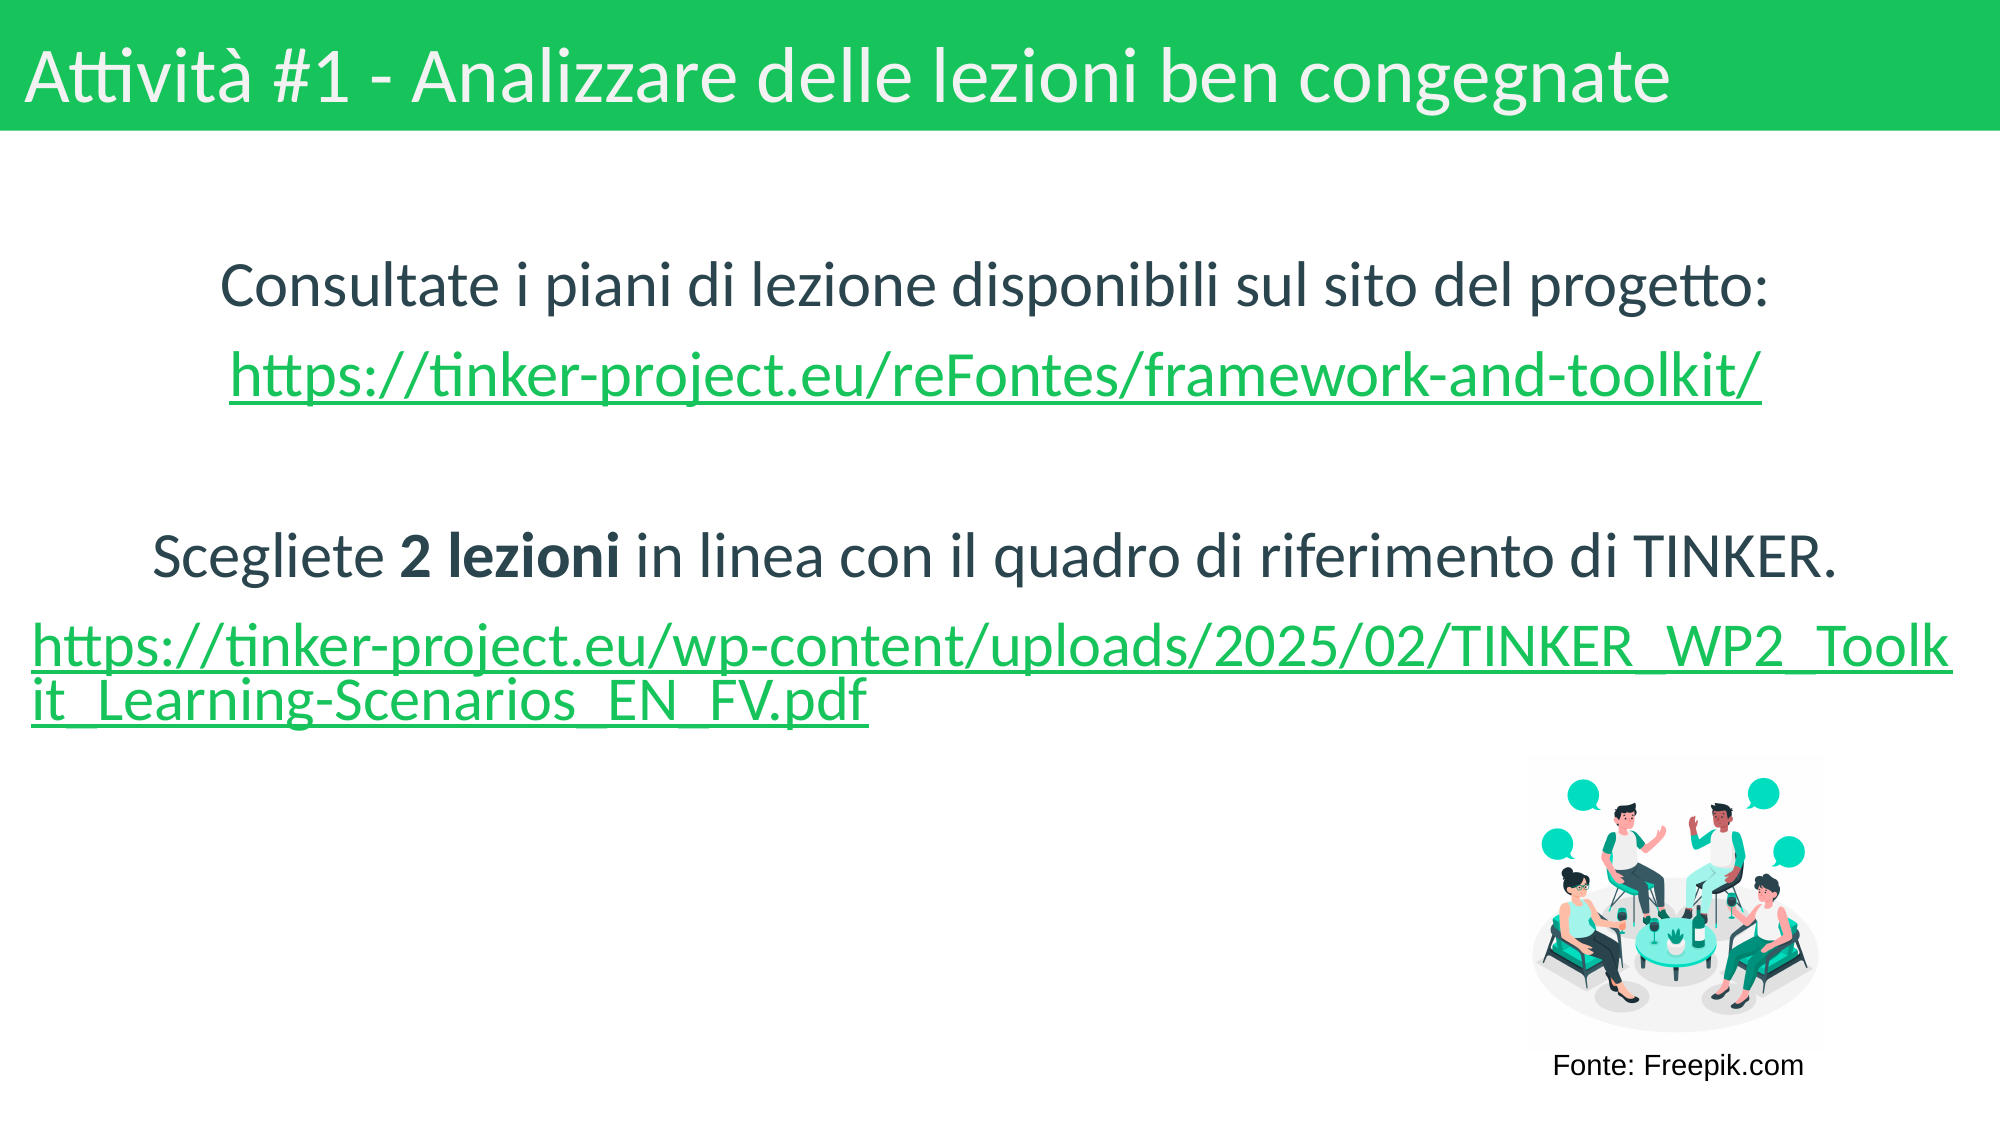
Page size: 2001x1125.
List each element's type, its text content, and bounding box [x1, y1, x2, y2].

title Attività #1 - Analizzare delle lezioni ben congegnate [16, 66, 1976, 144]
list Consultate i piani di lezione disponibili sul sito del progetto: https://tinker-project.eu/reFontes/framework-and-toolkit/ Scegliete 2 lezioni in linea con il quadro di riferimento di TINKER. https://tinker-project.eu/wp-content/uploads/2025/02/TINKER_WP2_Toolkit_Learning-Scenarios_EN_FV.pdf [16, 144, 1976, 1108]
picture [1527, 755, 1824, 1052]
text_box Fonte: Freepik.com [1537, 1031, 1942, 1067]
